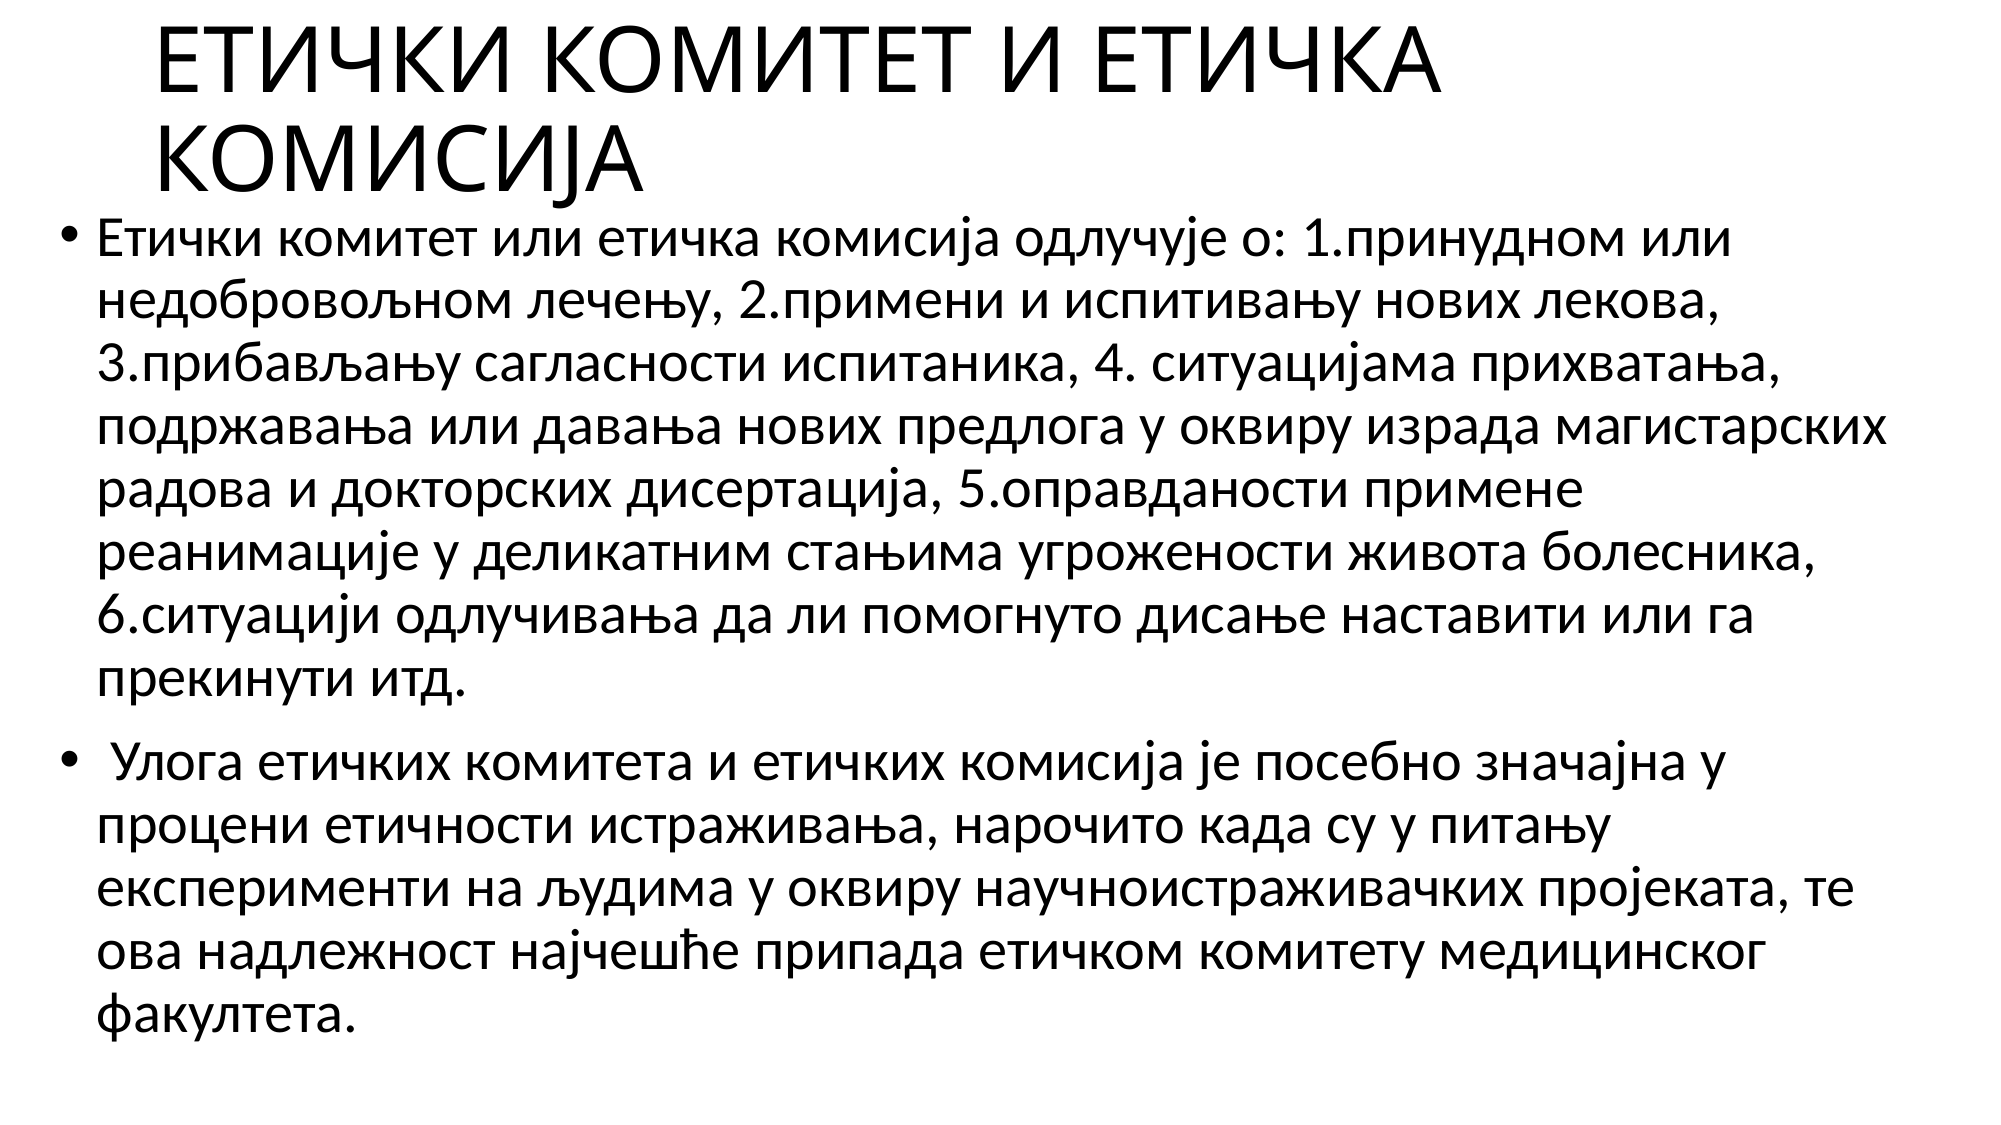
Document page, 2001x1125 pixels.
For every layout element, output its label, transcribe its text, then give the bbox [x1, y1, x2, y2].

title ЕТИЧКИ КОМИТЕТ И ЕТИЧКА КОМИСИЈА [137, 50, 1863, 175]
list Етички комитет или етичка комисија одлучује о: 1.принудном или недобровољном лечењу, 2.примени и испитивању нових лекова, 3.прибављању сагласности испитаника, 4. ситуацијама прихватања, подржавања или давања нових предлога у оквиру израда магистарских радова и докторских дисертација, 5.оправданости примене реанимације у деликатним стањима угрожености живота болесника, 6.ситуацији одлучивања да ли помогнуто дисање наставити или га прекинути итд. Улога етичких комитета и етичких комисија је посебно значајна у процени етичности истраживања, нарочито када су у питању експерименти на људима у оквиру научноистраживачких пројеката, те ова надлежност најчешће припада етичком комитету медицинског факултета. [44, 198, 1923, 1054]
